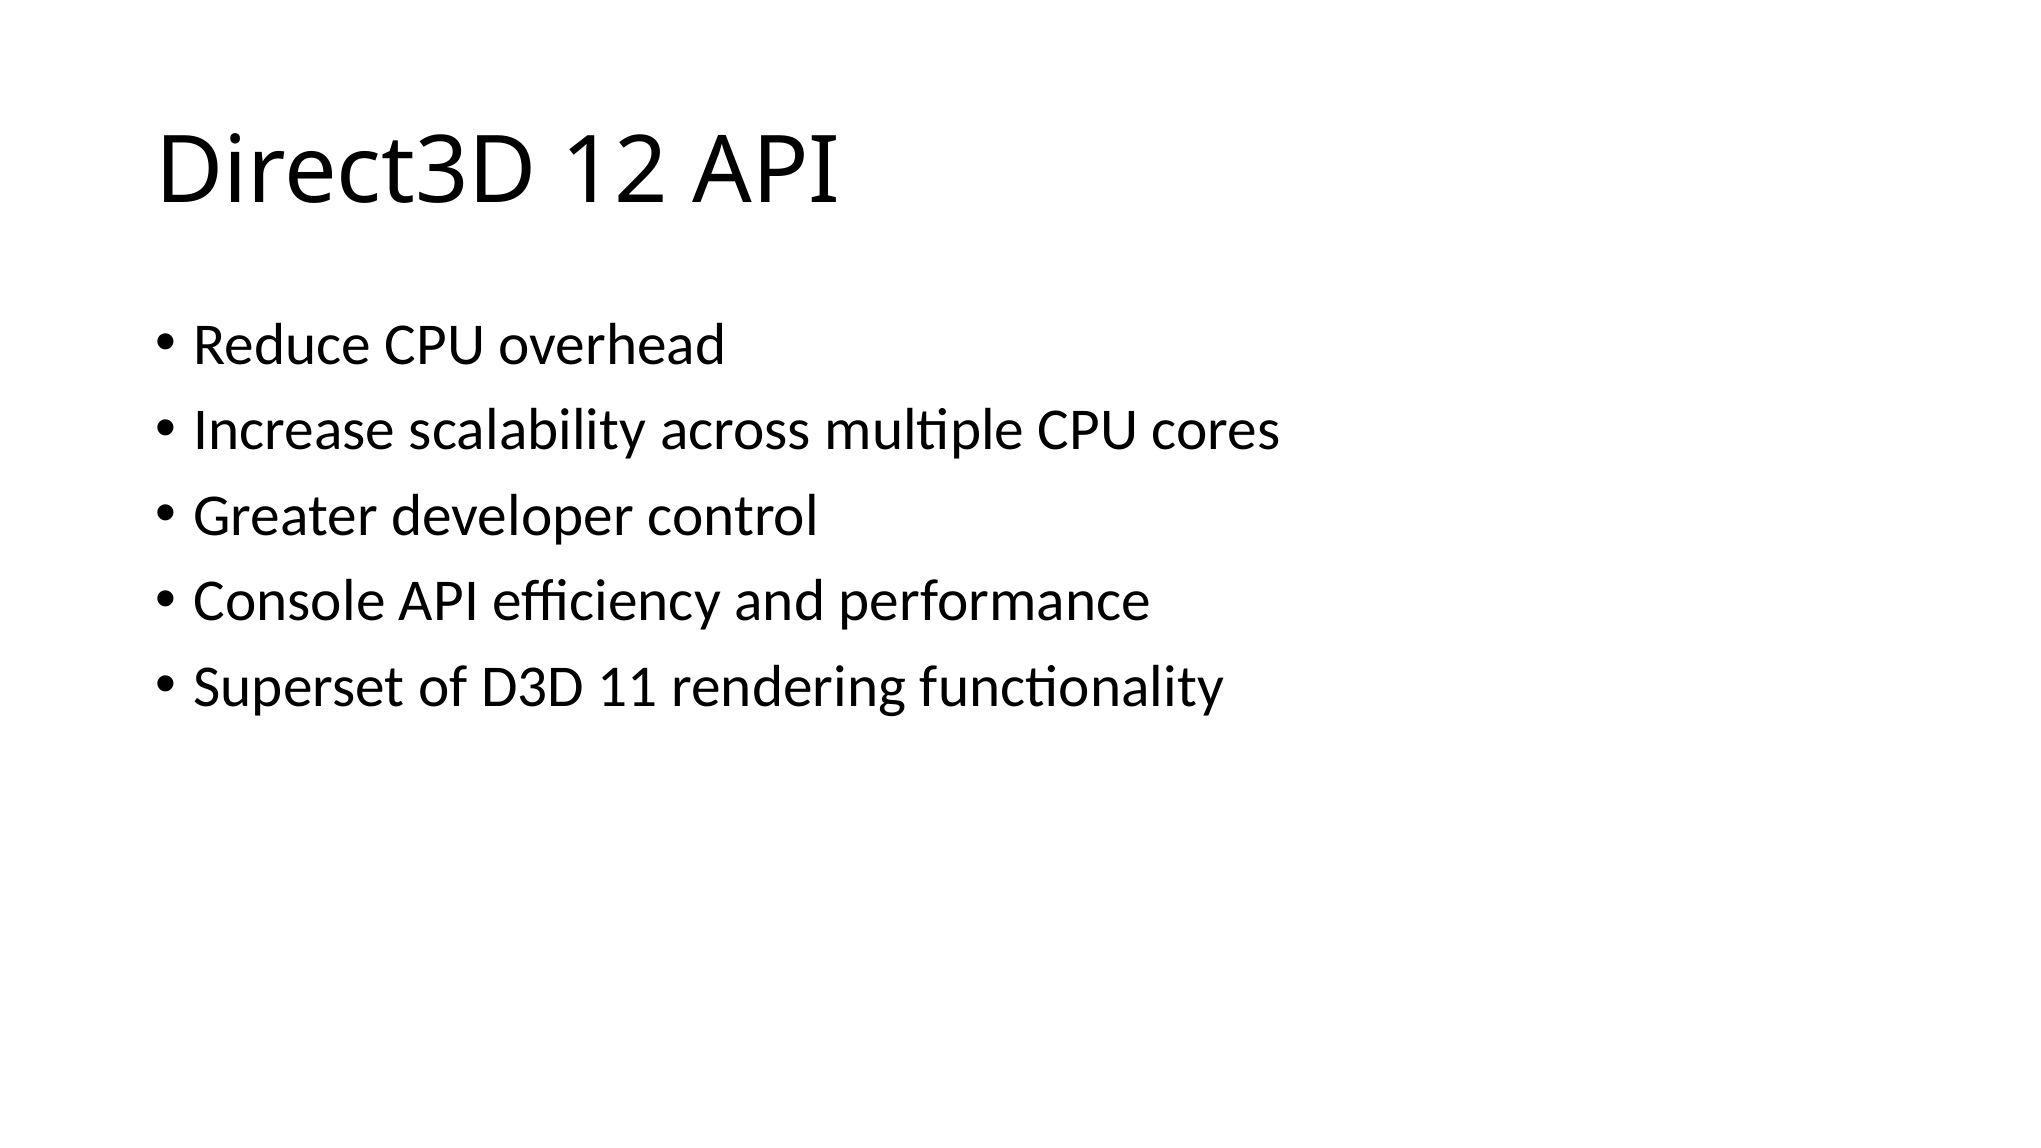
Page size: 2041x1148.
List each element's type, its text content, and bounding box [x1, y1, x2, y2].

list Reduce CPU overhead Increase scalability across multiple CPU cores Greater developer control Console API efficiency and performance Superset of D3D 11 rendering functionality [140, 305, 1900, 1034]
title Direct3D 12 API [140, 61, 1900, 283]
